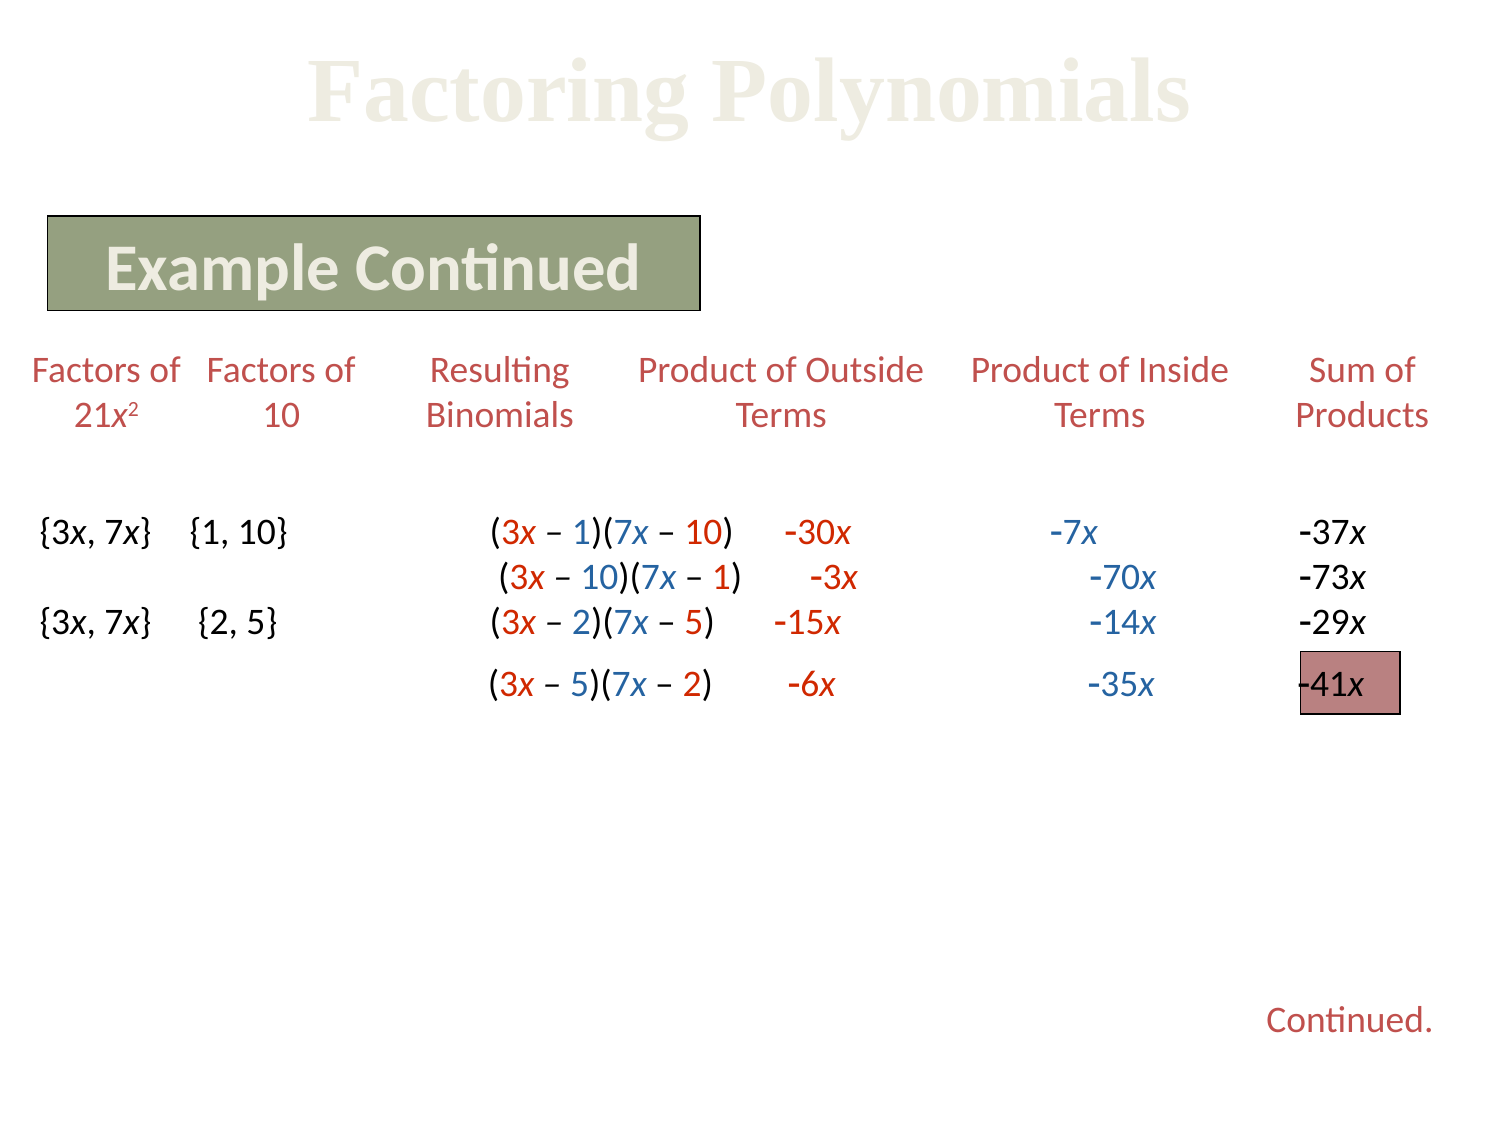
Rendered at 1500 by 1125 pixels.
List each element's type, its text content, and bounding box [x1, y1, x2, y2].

text_box Example Continued [47, 215, 700, 311]
text_box {3x, 7x} {1, 10} (3x – 1)(7x – 10) 30x 7x 37x (3x – 10)(7x – 1) 3x 70x 73x {3x, 7x} {2, 5} (3x – 2)(7x – 5) 15x 14x 29x [24, 499, 1463, 649]
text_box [12, 337, 1476, 473]
text_box Continued. [1251, 987, 1449, 1048]
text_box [22, 651, 1486, 715]
text_box Factoring Polynomials [74, 35, 1425, 136]
